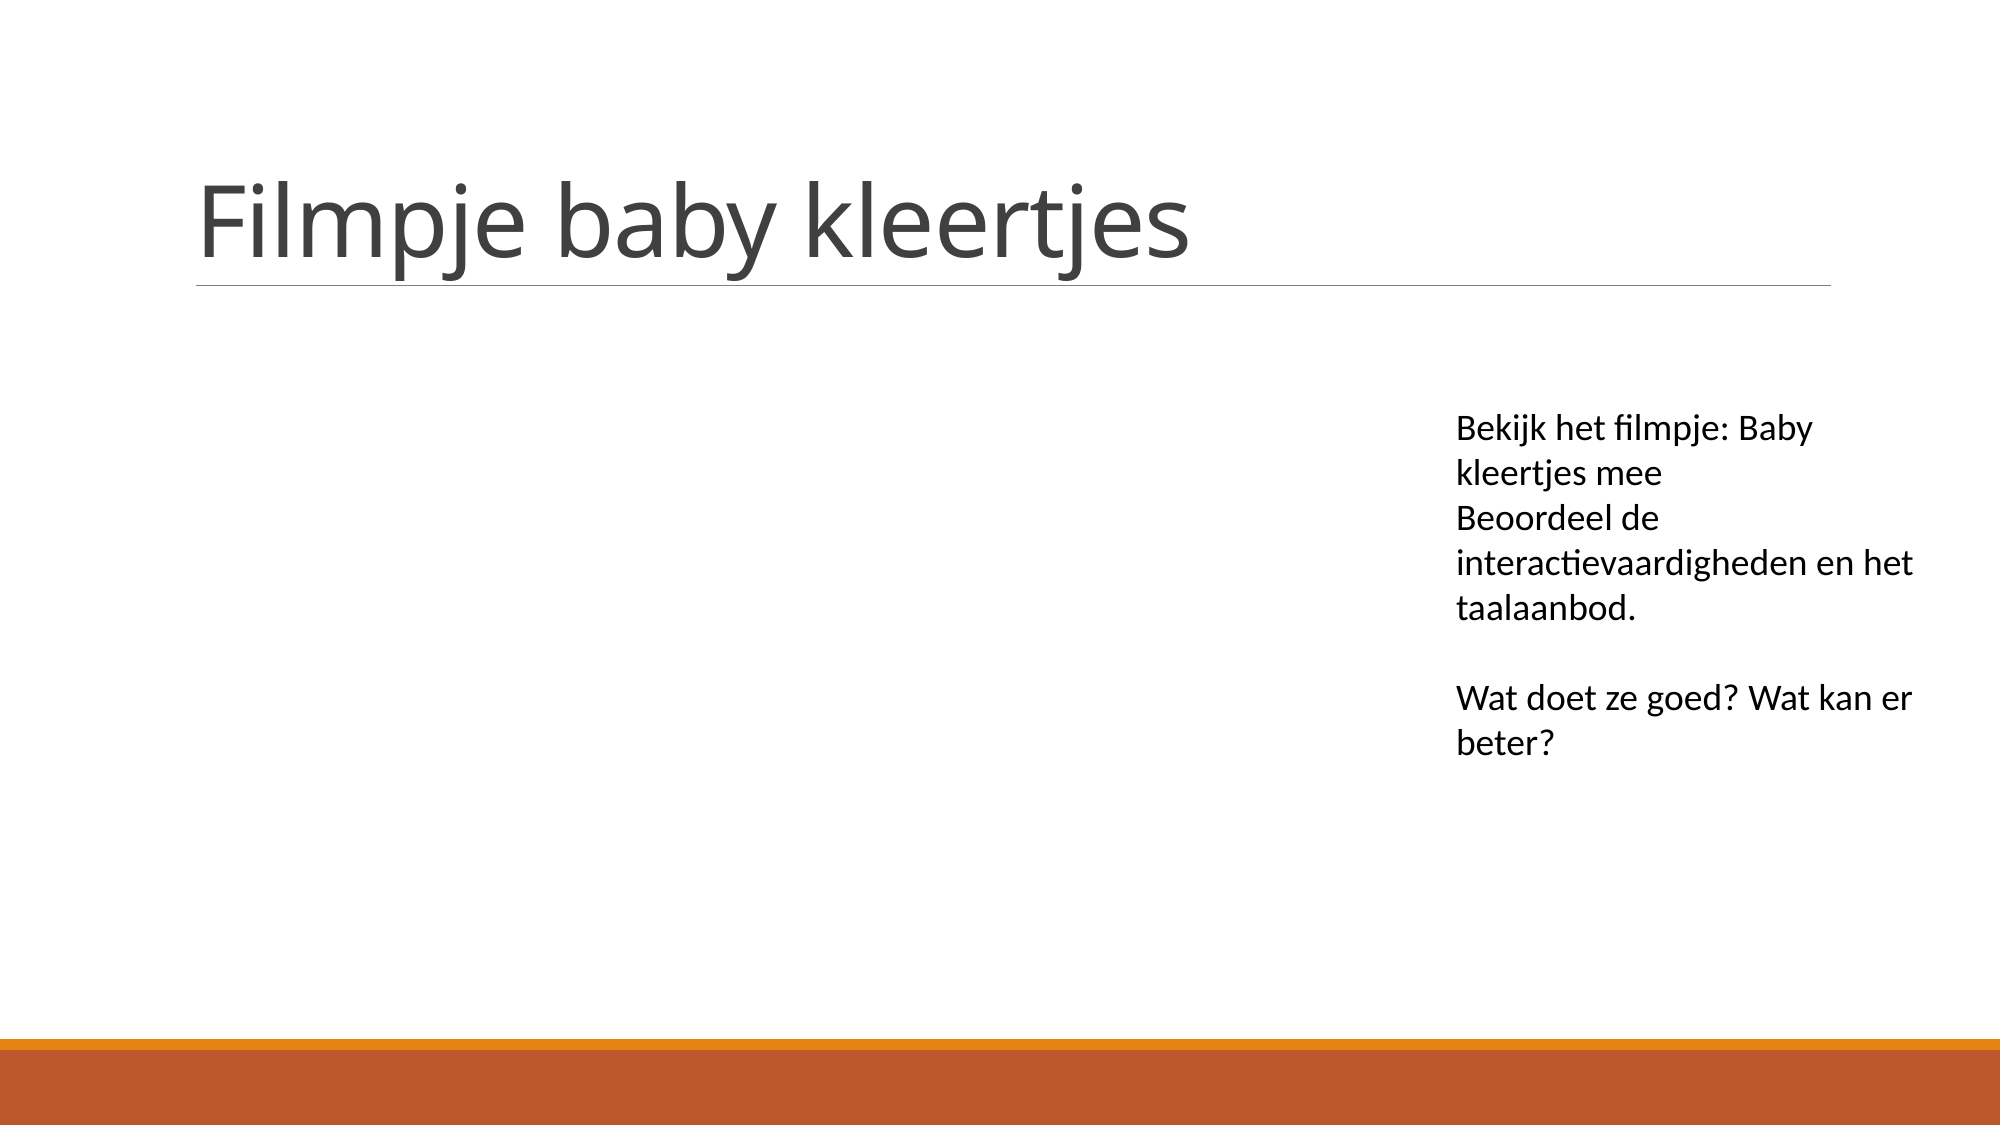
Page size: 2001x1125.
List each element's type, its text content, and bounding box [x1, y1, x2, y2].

text_box Bekijk het filmpje: Baby kleertjes mee Beoordeel de interactievaardigheden en het taalaanbod. Wat doet ze goed? Wat kan er beter? [1441, 395, 1963, 816]
title Filmpje baby kleertjes [180, 47, 1830, 285]
